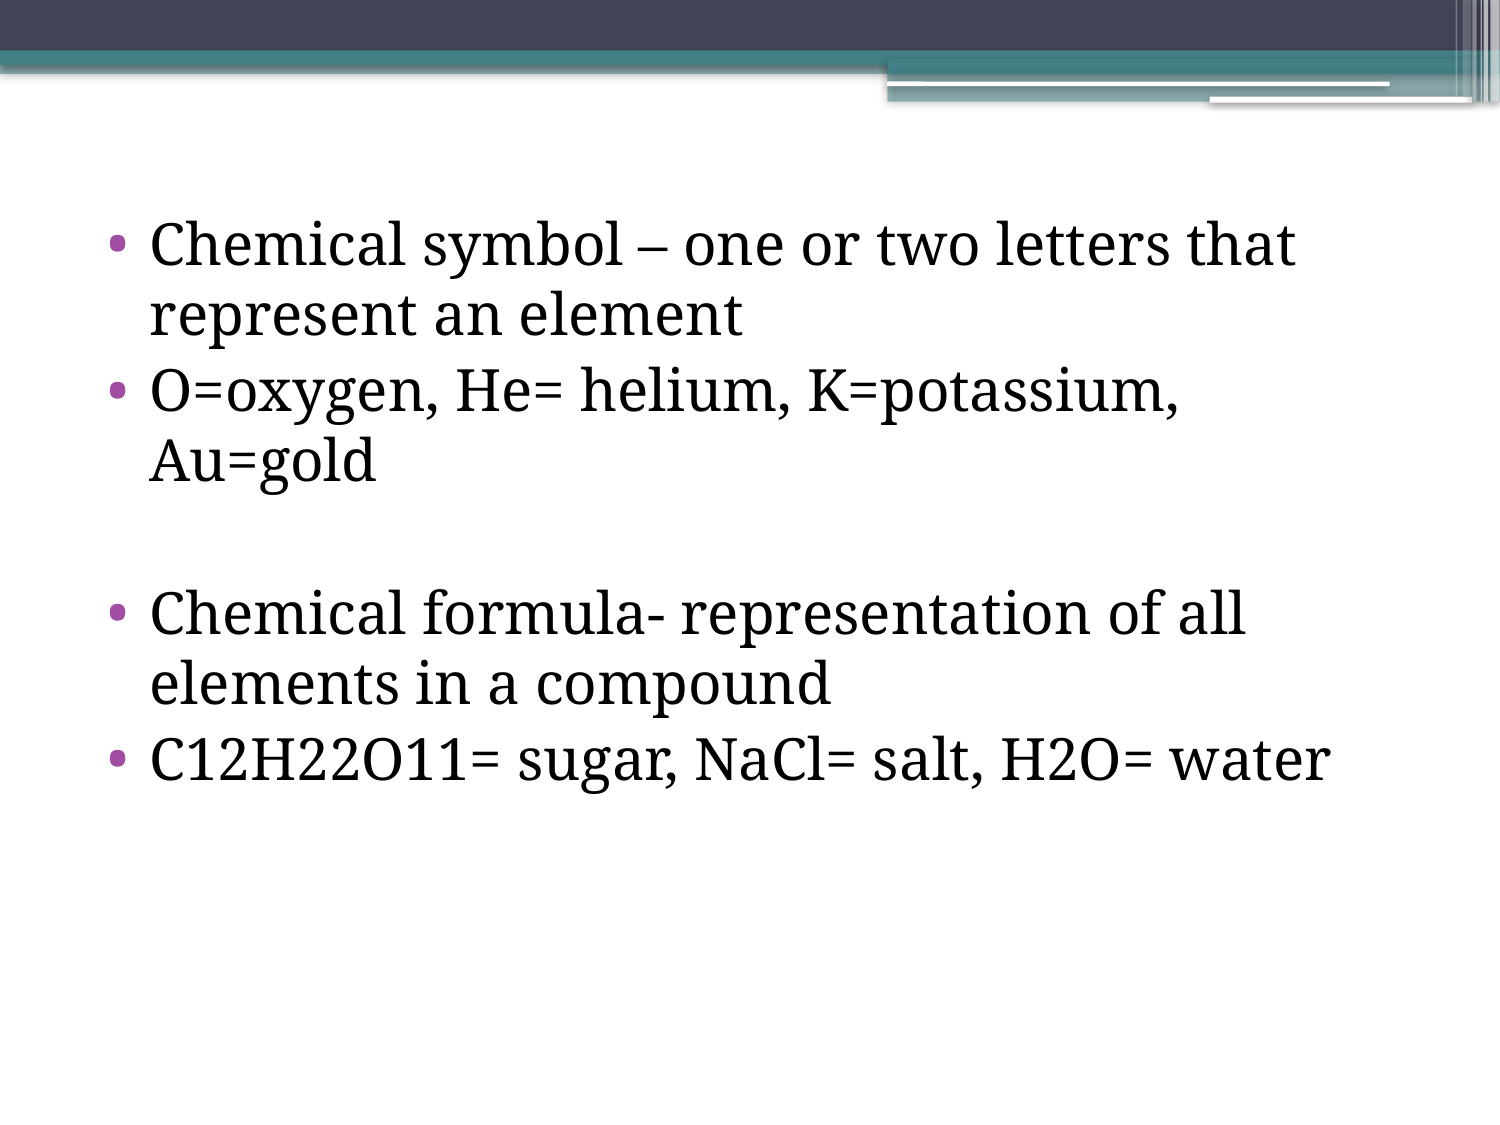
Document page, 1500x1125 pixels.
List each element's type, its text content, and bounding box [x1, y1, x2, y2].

list Chemical symbol – one or two letters that represent an element O=oxygen, He= helium, K=potassium, Au=gold Chemical formula- representation of all elements in a compound C12H22O11= sugar, NaCl= salt, H2O= water [75, 200, 1425, 1079]
